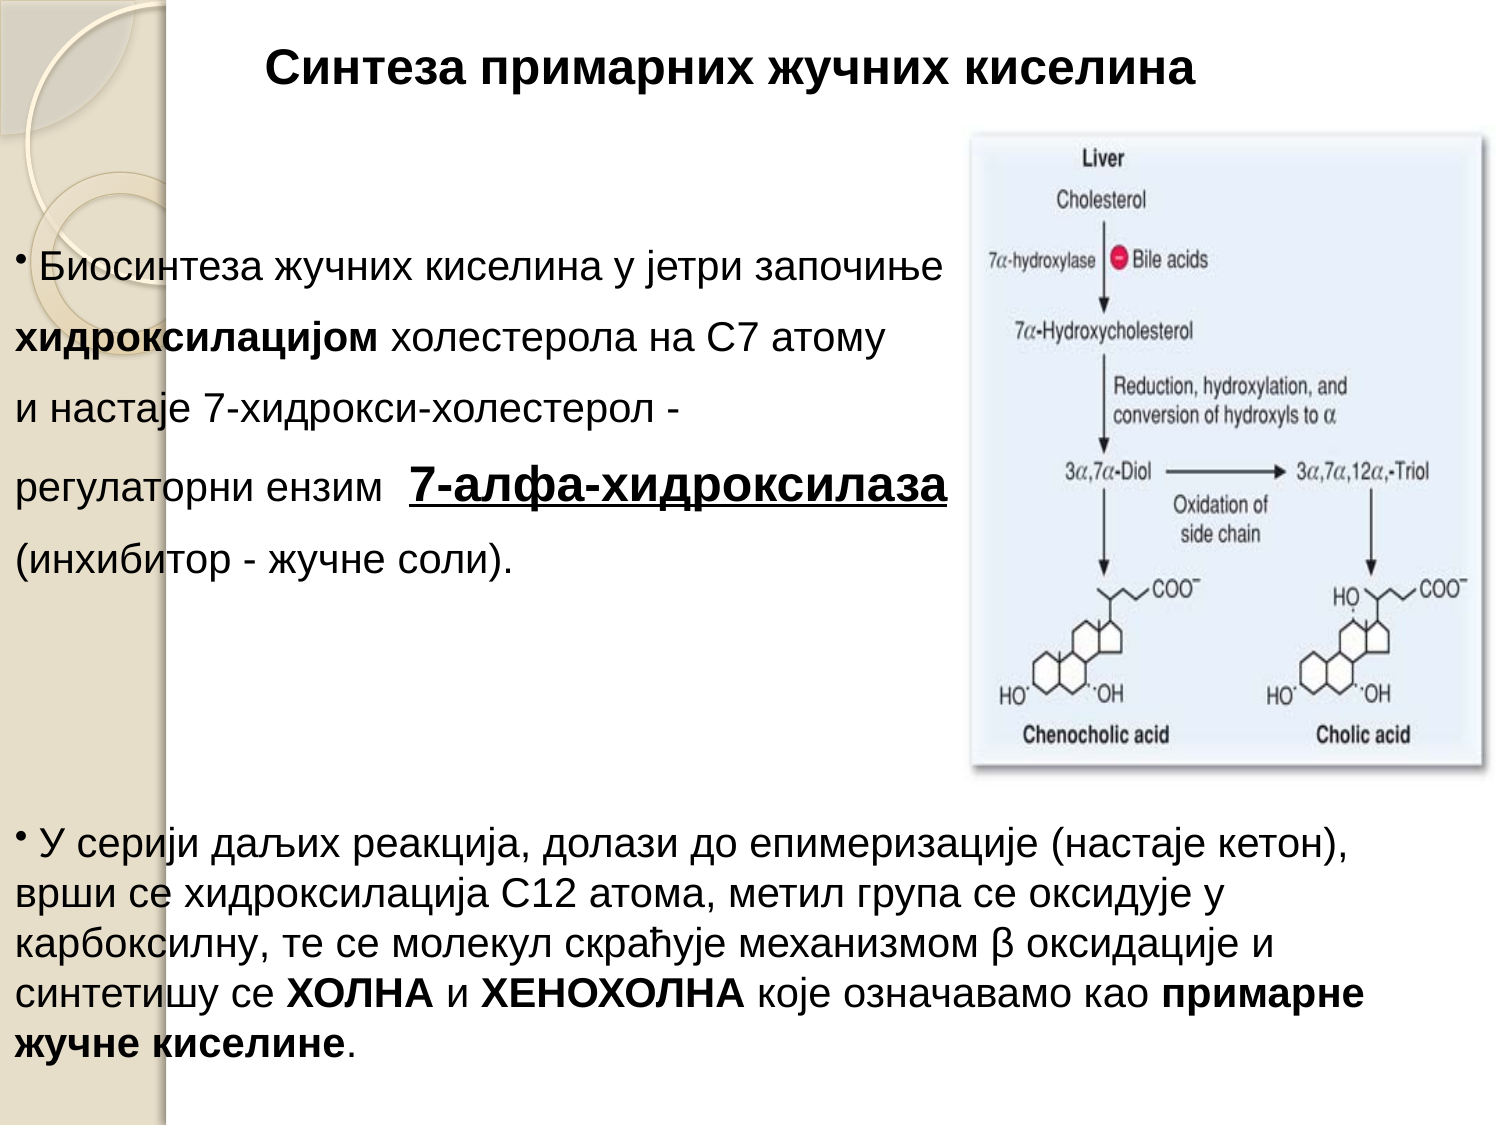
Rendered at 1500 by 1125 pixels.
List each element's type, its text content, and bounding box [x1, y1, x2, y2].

text_box Биосинтеза жучних киселина у јетри започиње хидроксилацијом холестерола на C7 атому и настаје 7-хидрокси-холестерол - регулаторни ензим 7-алфа-хидроксилаза (инхибитор - жучне соли). У серији даљих реакција, долази до епимеризације (настаје кетон), врши се хидроксилација C12 атома, метил група се оксидује у карбоксилну, те се молекул скраћује механизмом β оксидације и синтетишу се ХОЛНА и ХЕНОХОЛНА које означавамо као примарне жучне киселине. [0, 231, 1442, 1073]
text_box Синтеза примарних жучних киселина [249, 27, 1224, 102]
picture [962, 125, 1498, 788]
